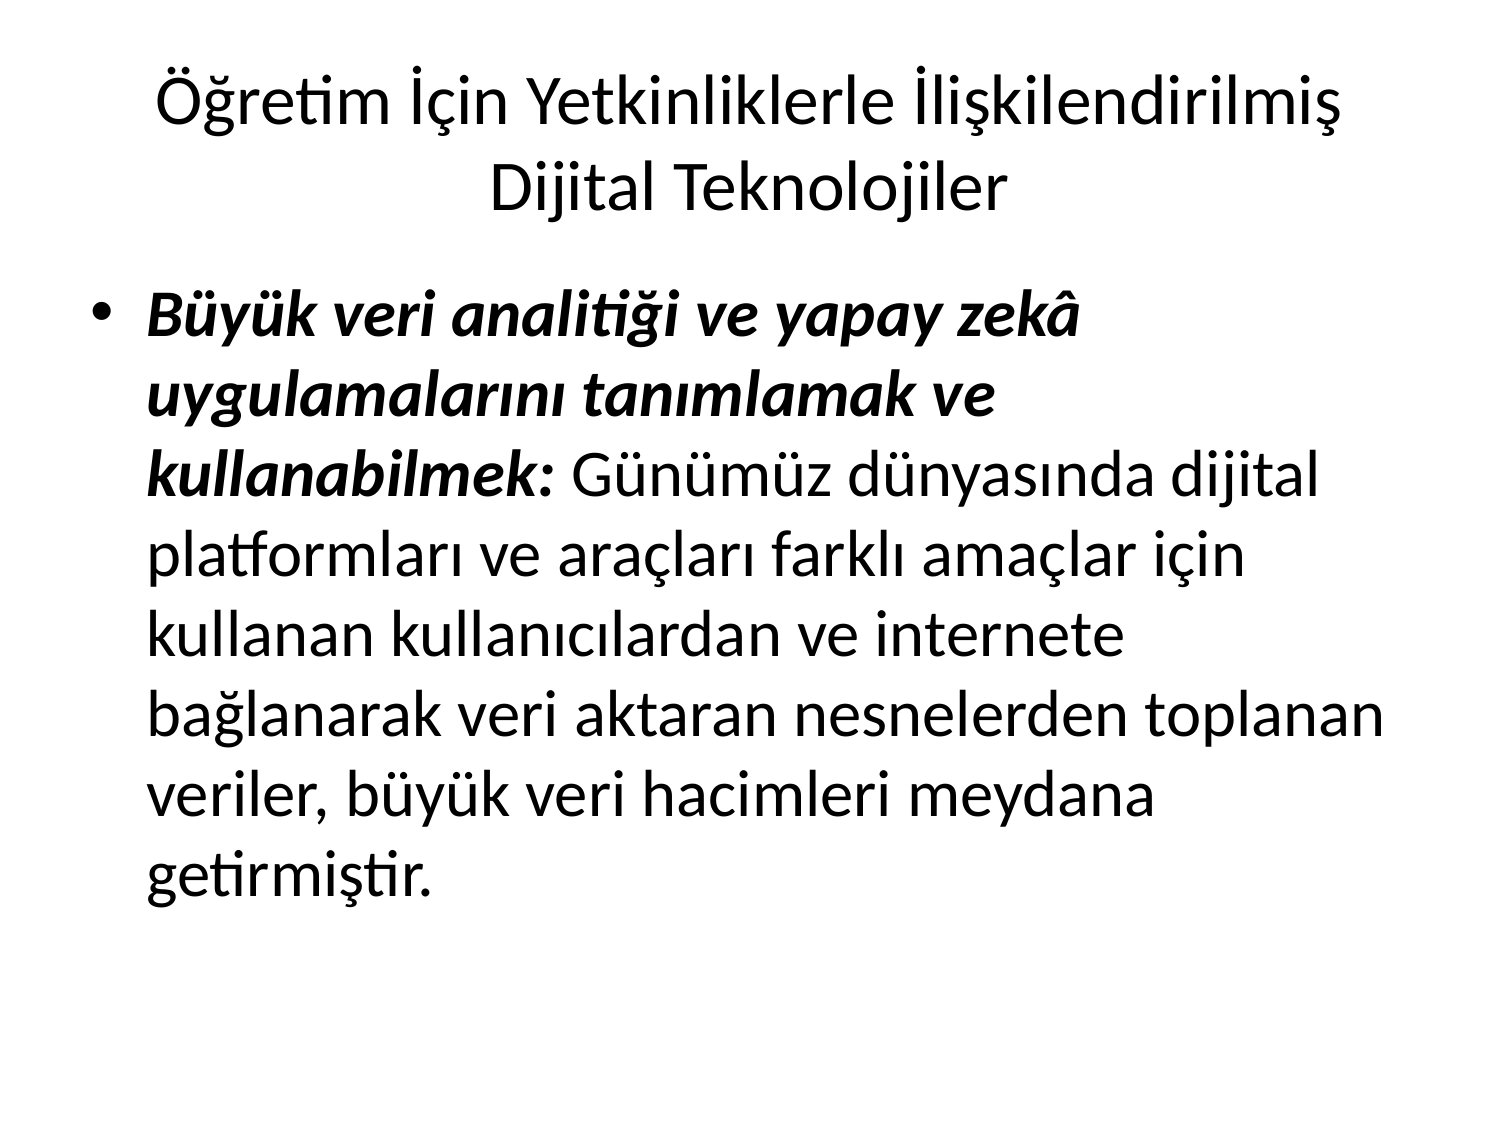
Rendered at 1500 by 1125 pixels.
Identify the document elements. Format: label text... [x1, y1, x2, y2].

list Büyük veri analitiği ve yapay zekâ uygulamalarını tanımlamak ve kullanabilmek: Günümüz dünyasında dijital platformları ve araçları farklı amaçlar için kullanan kullanıcılardan ve internete bağlanarak veri aktaran nesnelerden toplanan veriler, büyük veri hacimleri meydana getirmiştir. [75, 262, 1425, 1005]
title Öğretim İçin Yetkinliklerle İlişkilendirilmiş Dijital Teknolojiler [75, 45, 1425, 233]
